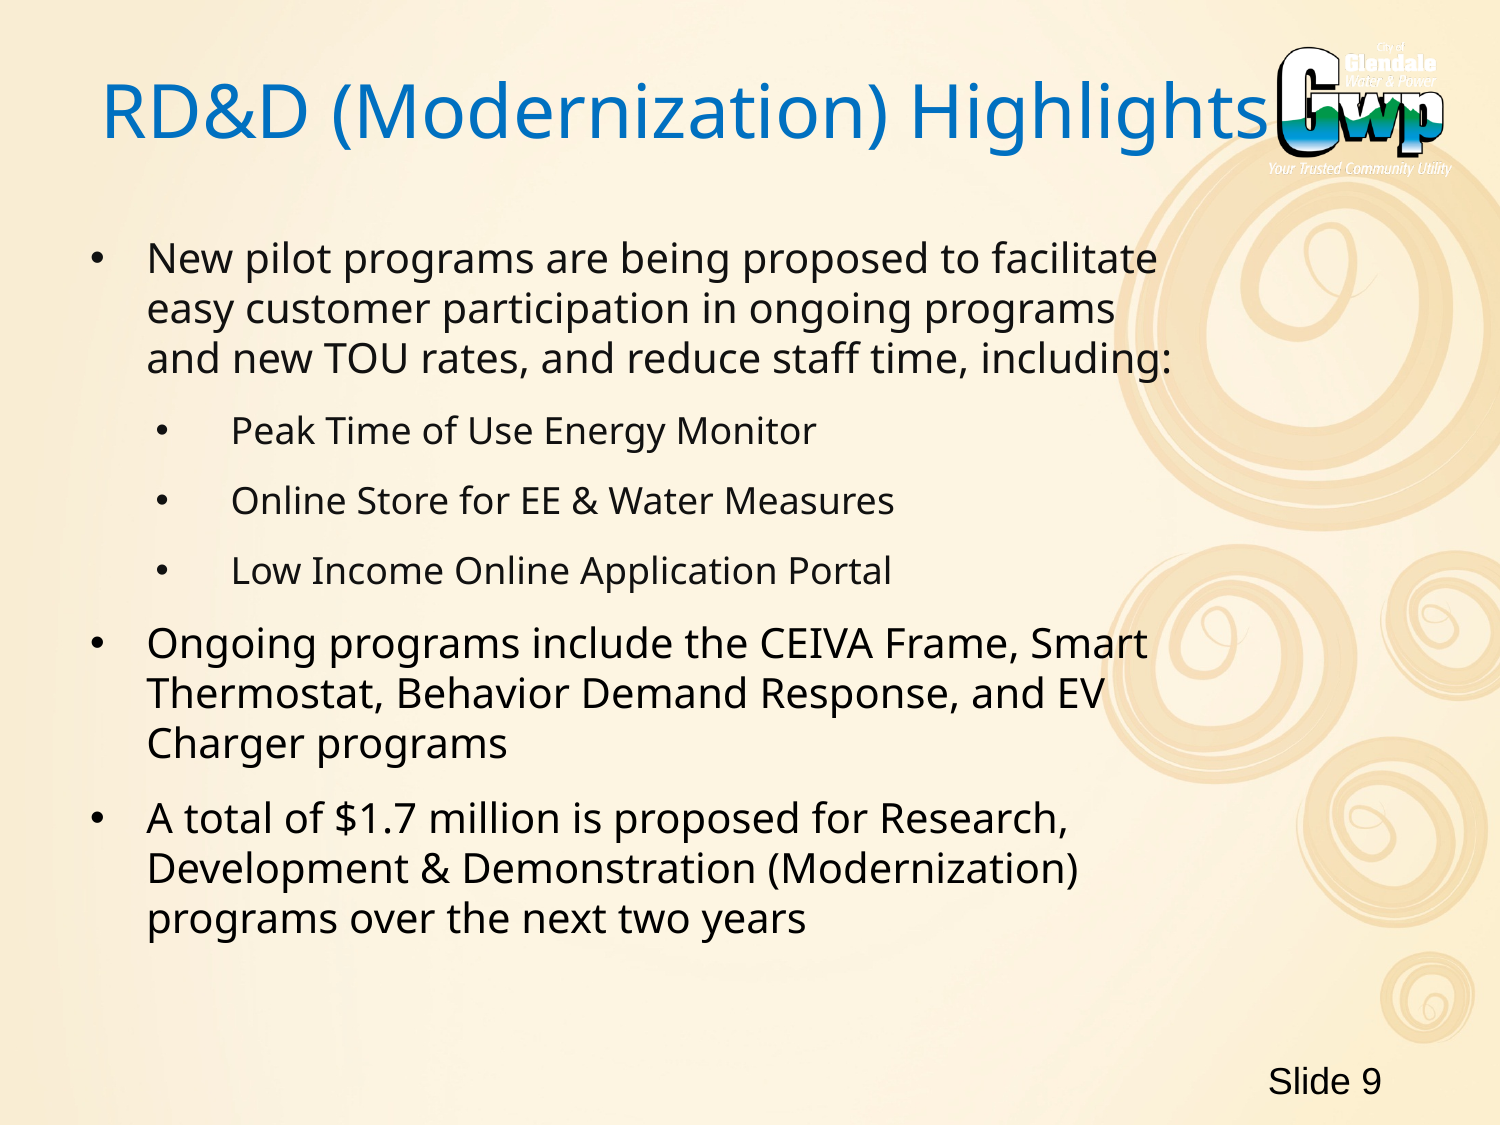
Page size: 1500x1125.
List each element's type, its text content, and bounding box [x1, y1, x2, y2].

text_box New pilot programs are being proposed to facilitate easy customer participation in ongoing programs and new TOU rates, and reduce staff time, including: Peak Time of Use Energy Monitor Online Store for EE & Water Measures Low Income Online Application Portal Ongoing programs include the CEIVA Frame, Smart Thermostat, Behavior Demand Response, and EV Charger programs A total of $1.7 million is proposed for Research, Development & Demonstration (Modernization) programs over the next two years [74, 224, 1200, 1125]
text_box Slide 9 [1200, 1049, 1500, 1125]
picture [0, 0, 1500, 1125]
title RD&D (Modernization) Highlights [10, 42, 1268, 176]
